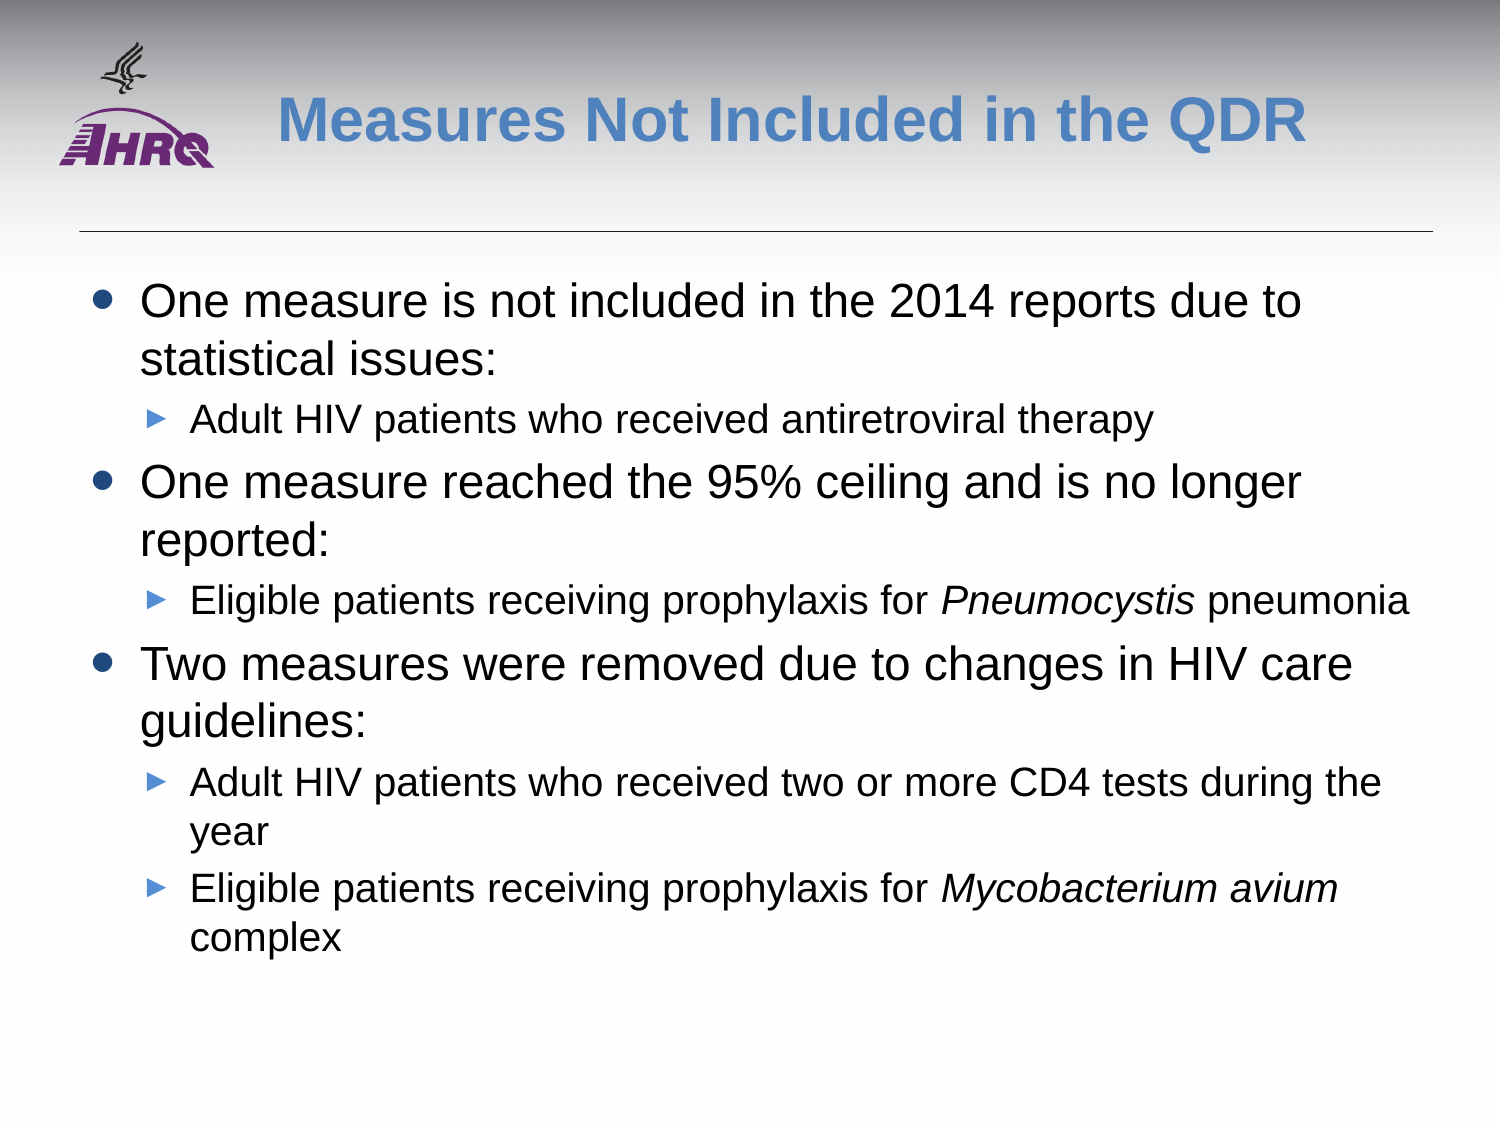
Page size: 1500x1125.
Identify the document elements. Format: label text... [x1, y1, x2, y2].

title Measures Not Included in the QDR [262, 45, 1425, 188]
picture [0, 0, 1500, 1125]
list One measure is not included in the 2014 reports due to statistical issues: Adult HIV patients who received antiretroviral therapy One measure reached the 95% ceiling and is no longer reported: Eligible patients receiving prophylaxis for Pneumocystis pneumonia Two measures were removed due to changes in HIV care guidelines: Adult HIV patients who received two or more CD4 tests during the year Eligible patients receiving prophylaxis for Mycobacterium avium complex [75, 262, 1425, 1005]
